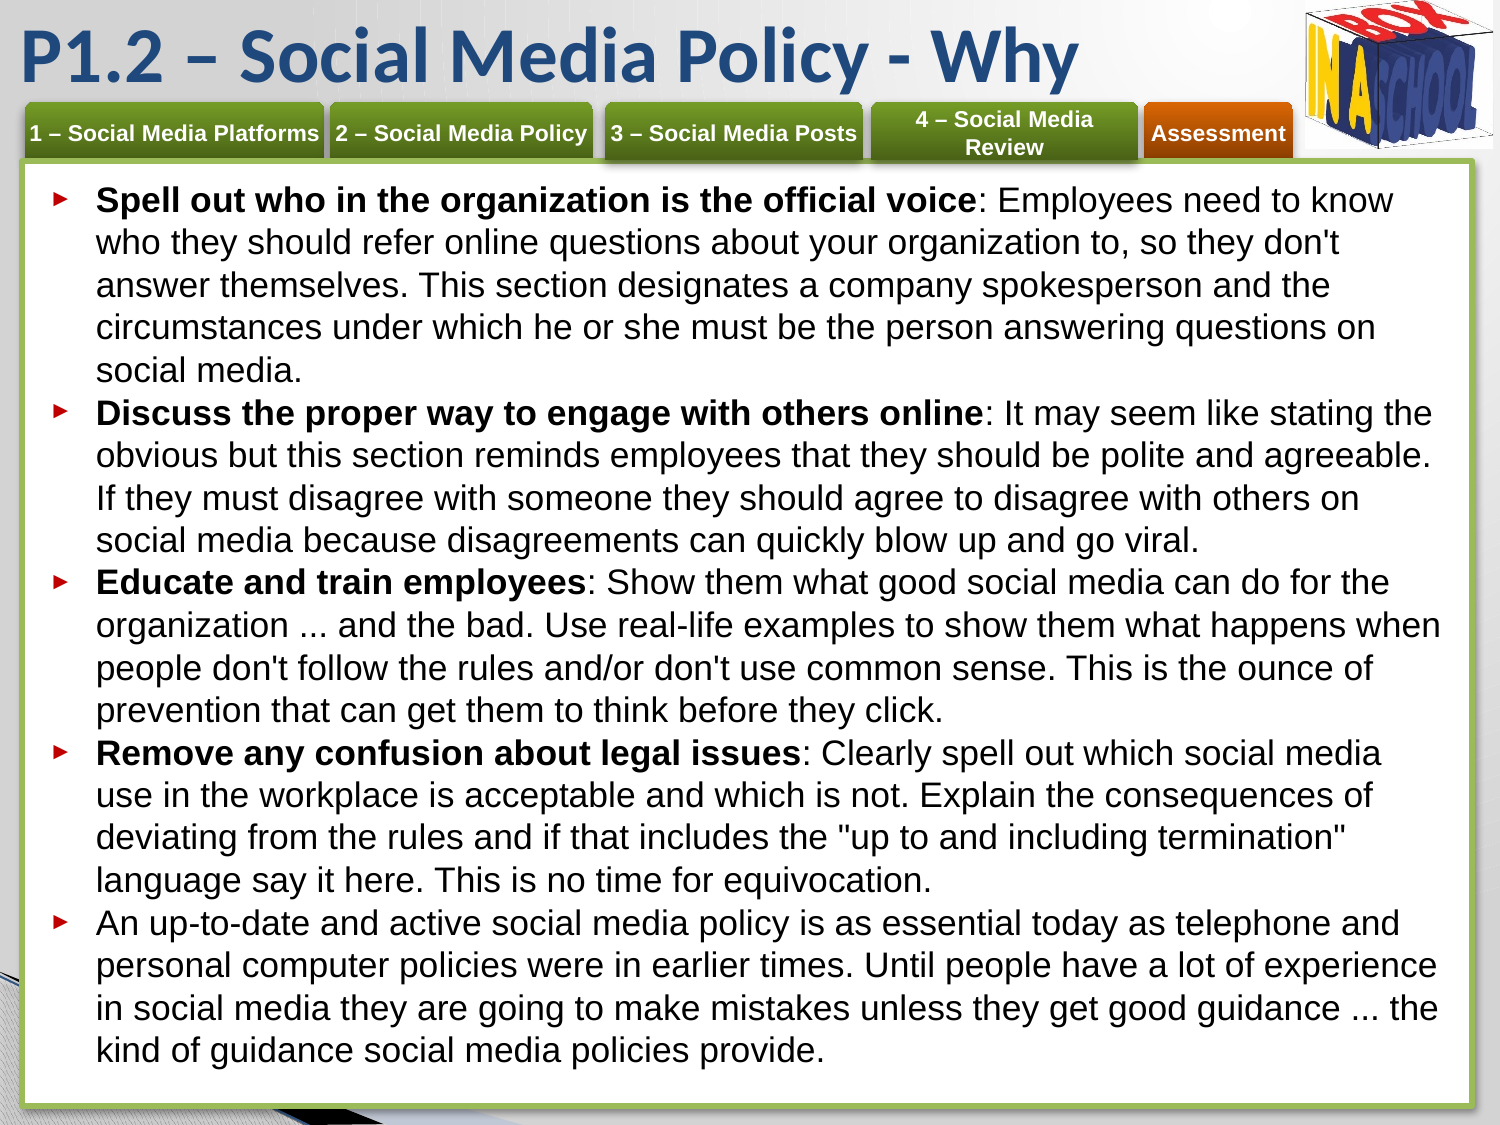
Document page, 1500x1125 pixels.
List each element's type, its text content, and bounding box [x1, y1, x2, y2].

picture [1305, 0, 1494, 149]
text_box Spell out who in the organization is the official voice: Employees need to know who they should refer online questions about your organization to, so they don't answer themselves. This section designates a company spokesperson and the circumstances under which he or she must be the person answering questions on social media. Discuss the proper way to engage with others online: It may seem like stating the obvious but this section reminds employees that they should be polite and agreeable. If they must disagree with someone they should agree to disagree with others on social media because disagreements can quickly blow up and go viral. Educate and train employees: Show them what good social media can do for the organization ... and the bad. Use real-life examples to show them what happens when people don't follow the rules and/or don't use common sense. This is the ounce of prevention that can get them to think before they click. Remove any confusion about legal issues: Clearly spell out which social media use in the workplace is acceptable and which is not. Explain the consequences of deviating from the rules and if that includes the "up to and including termination" language say it here. This is no time for equivocation. An up-to-date and active social media policy is as essential today as telephone and personal computer policies were in earlier times. Until people have a lot of experience in social media they are going to make mistakes unless they get good guidance ... the kind of guidance social media policies provide. [34, 169, 1459, 1078]
picture [281, 1114, 303, 1125]
title P1.2 – Social Media Policy - Why [5, 0, 1270, 102]
